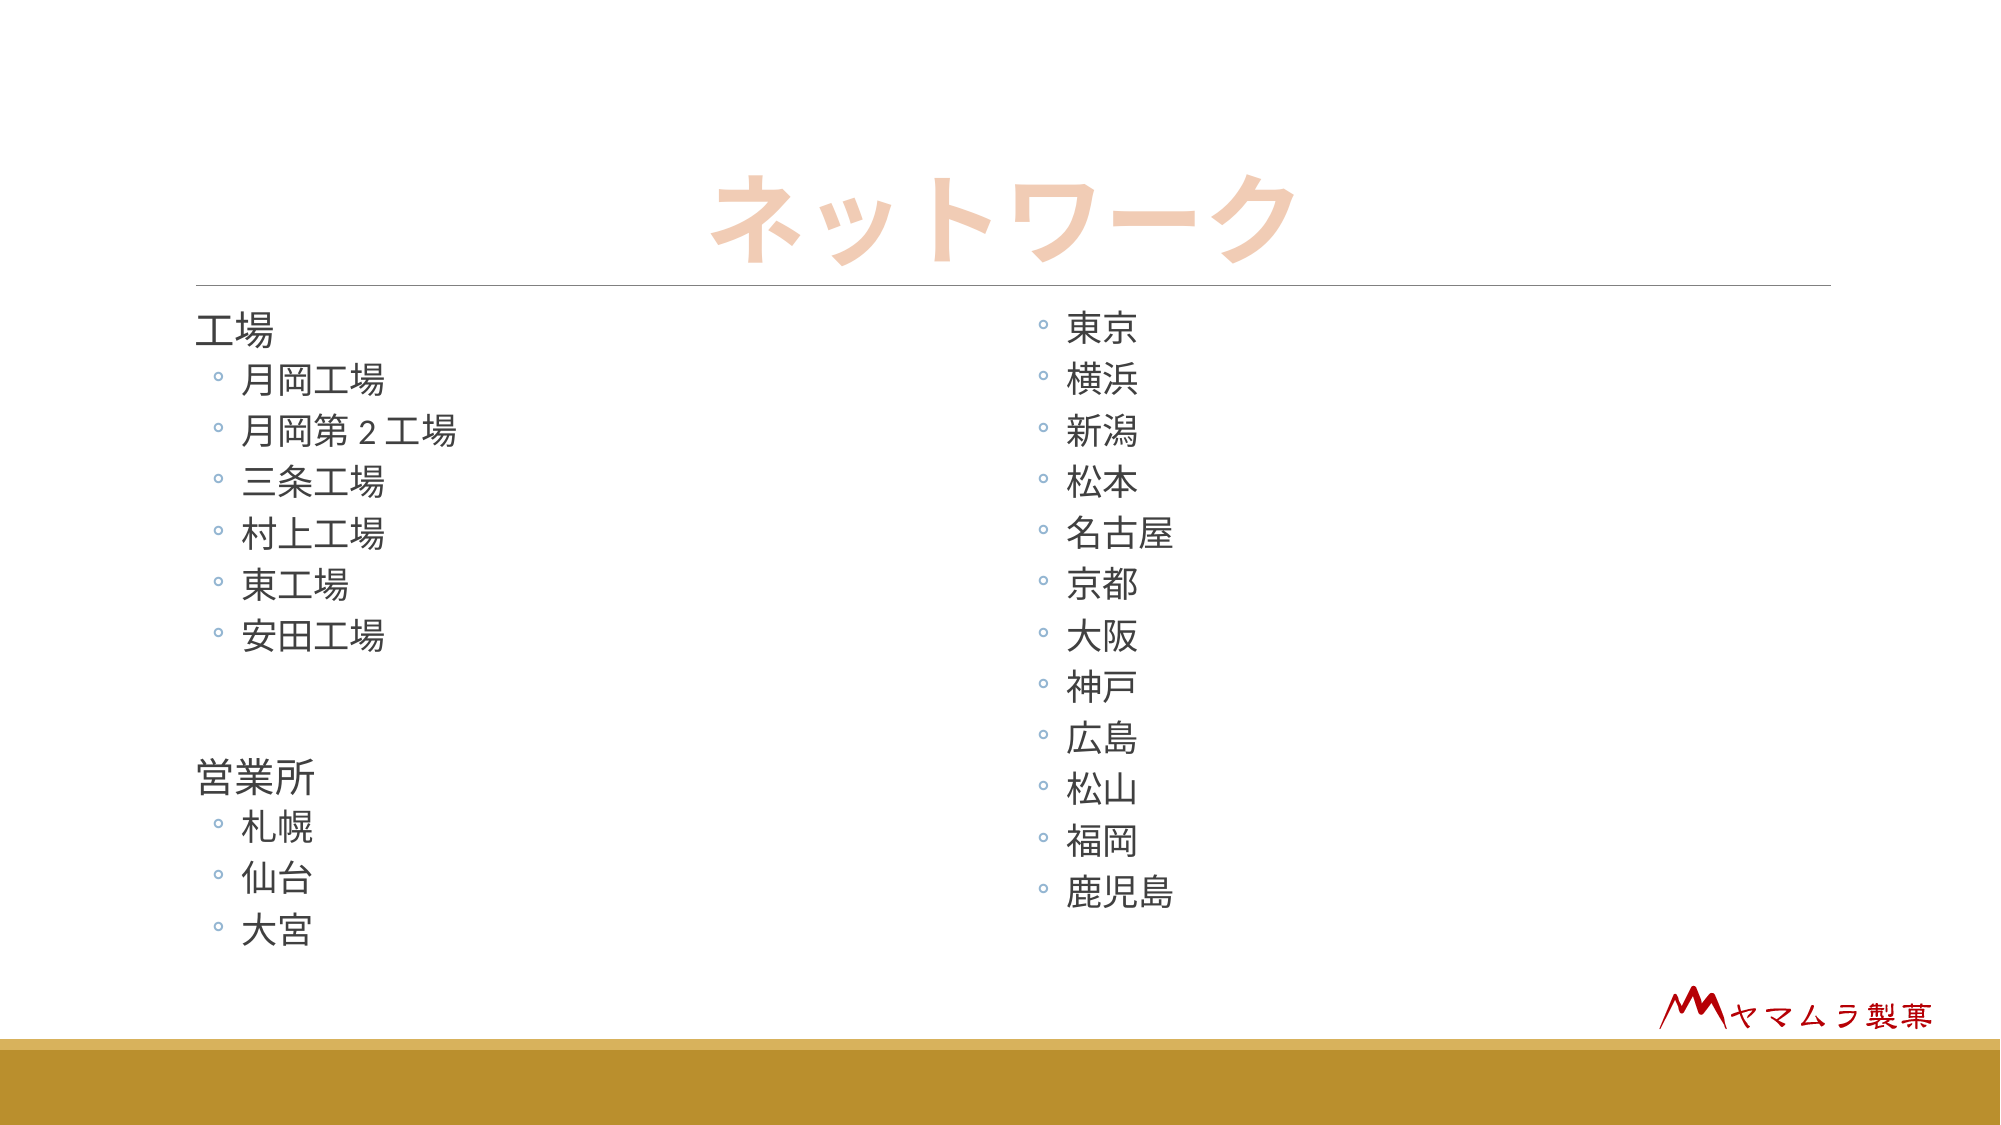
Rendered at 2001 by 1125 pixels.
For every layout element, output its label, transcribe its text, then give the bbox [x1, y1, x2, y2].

list 工場 月岡工場 月岡第2工場 三条工場 村上工場 東工場 安田工場 営業所 札幌 仙台 大宮 東京 横浜 新潟 松本 名古屋 京都 大阪 神戸 広島 松山 福岡 鹿児島 [180, 302, 1830, 963]
title ネットワーク [180, 47, 1830, 285]
picture [1656, 984, 1932, 1030]
